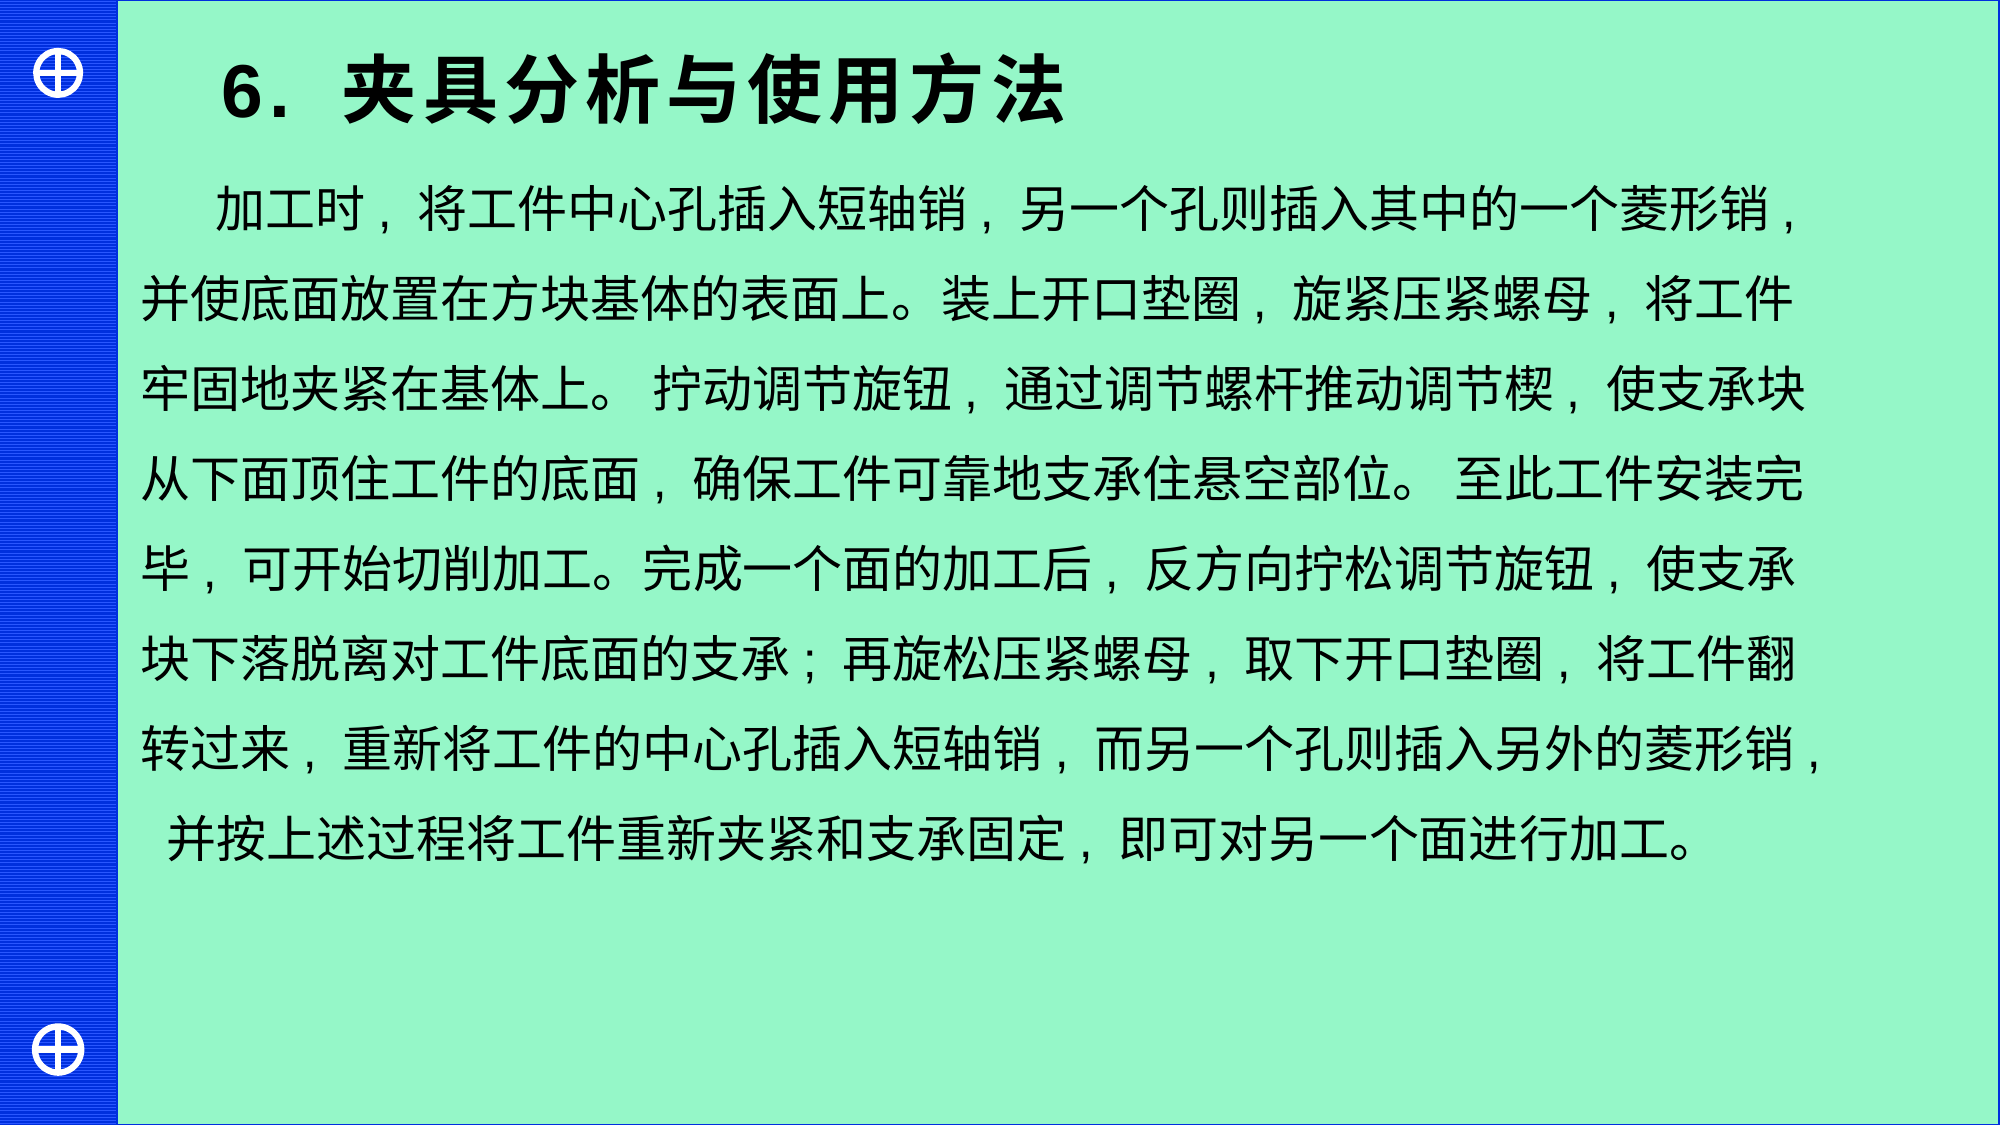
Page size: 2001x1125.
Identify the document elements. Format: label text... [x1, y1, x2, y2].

text_box 加工时, 将工件中心孔插入短轴销, 另一个孔则插入其中的一个菱形销,并使底面放置在方块基体的表面上。装上开口垫圈, 旋紧压紧螺母, 将工件牢固地夹紧在基体上。 拧动调节旋钮, 通过调节螺杆推动调节楔, 使支承块从下面顶住工件的底面, 确保工件可靠地支承住悬空部位。 至此工件安装完毕, 可开始切削加工。完成一个面的加工后, 反方向拧松调节旋钮, 使支承块下落脱离对工件底面的支承; 再旋松压紧螺母, 取下开口垫圈, 将工件翻转过来, 重新将工件的中心孔插入短轴销, 而另一个孔则插入另外的菱形销, 并按上述过程将工件重新夹紧和支承固定, 即可对另一个面进行加工。 [126, 139, 1833, 875]
text_box 6. 夹具分析与使用方法 [126, 18, 1414, 139]
